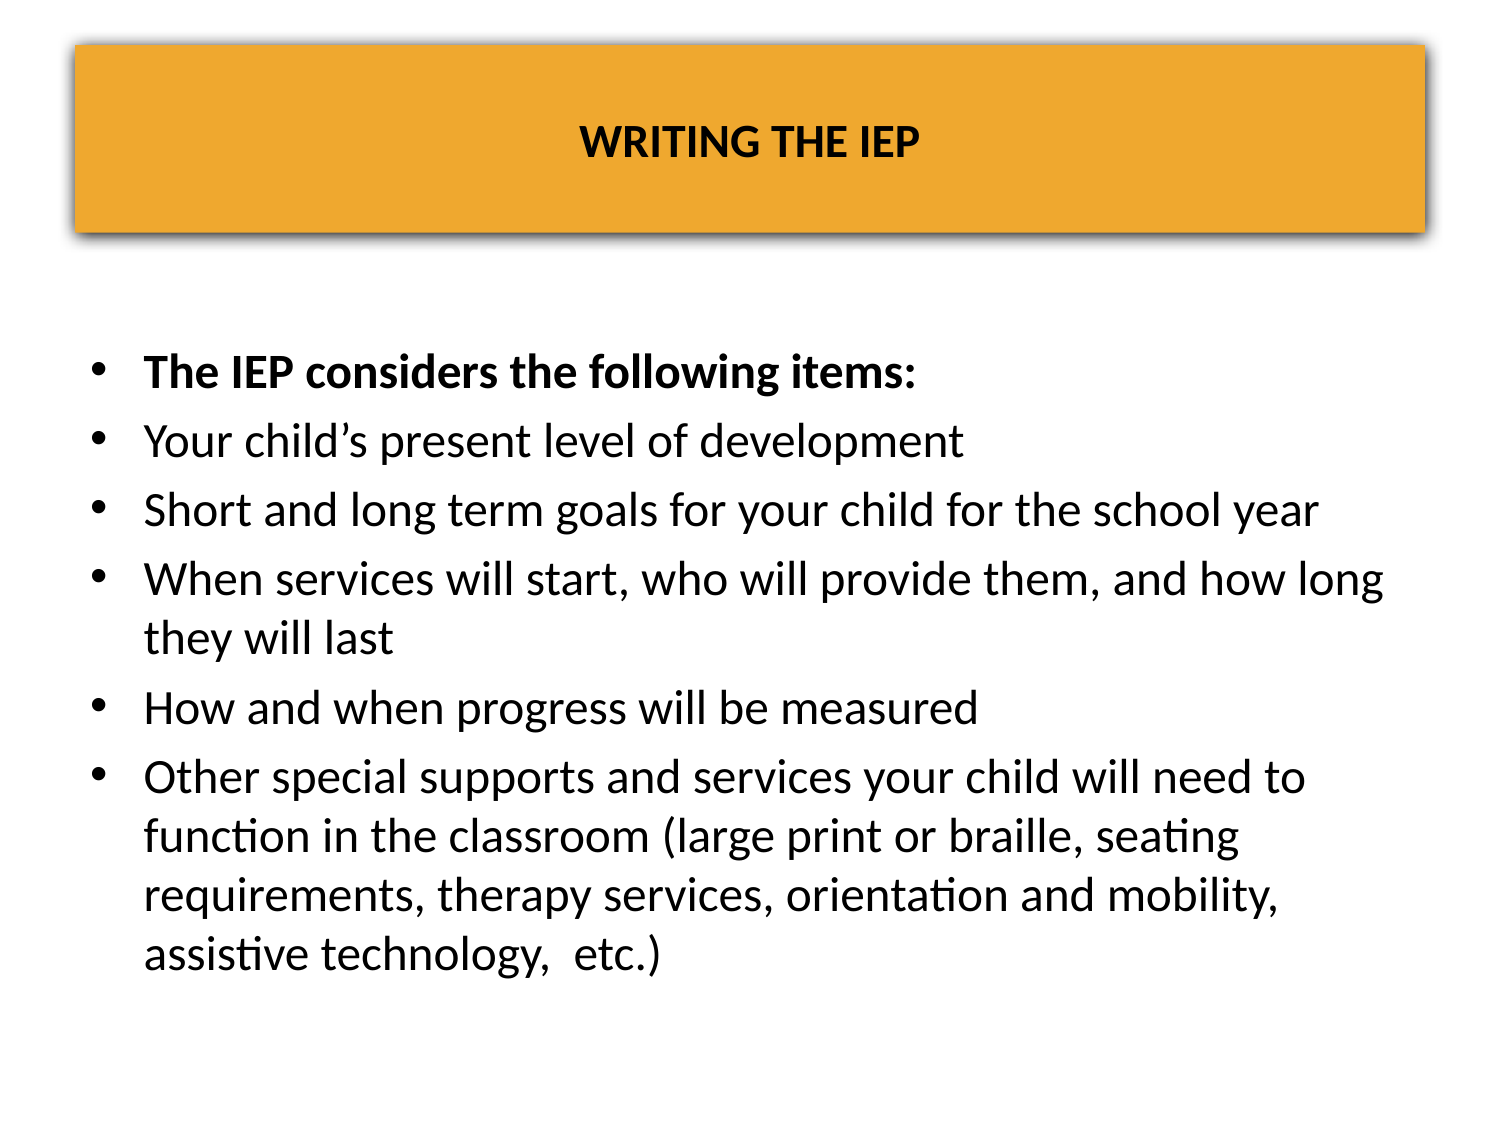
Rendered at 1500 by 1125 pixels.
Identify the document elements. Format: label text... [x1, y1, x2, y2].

title WRITING THE IEP [75, 45, 1425, 233]
list The IEP considers the following items: Your child’s present level of development Short and long term goals for your child for the school year When services will start, who will provide them, and how long they will last How and when progress will be measured Other special supports and services your child will need to function in the classroom (large print or braille, seating requirements, therapy services, orientation and mobility, assistive technology, etc.) [75, 262, 1425, 1005]
